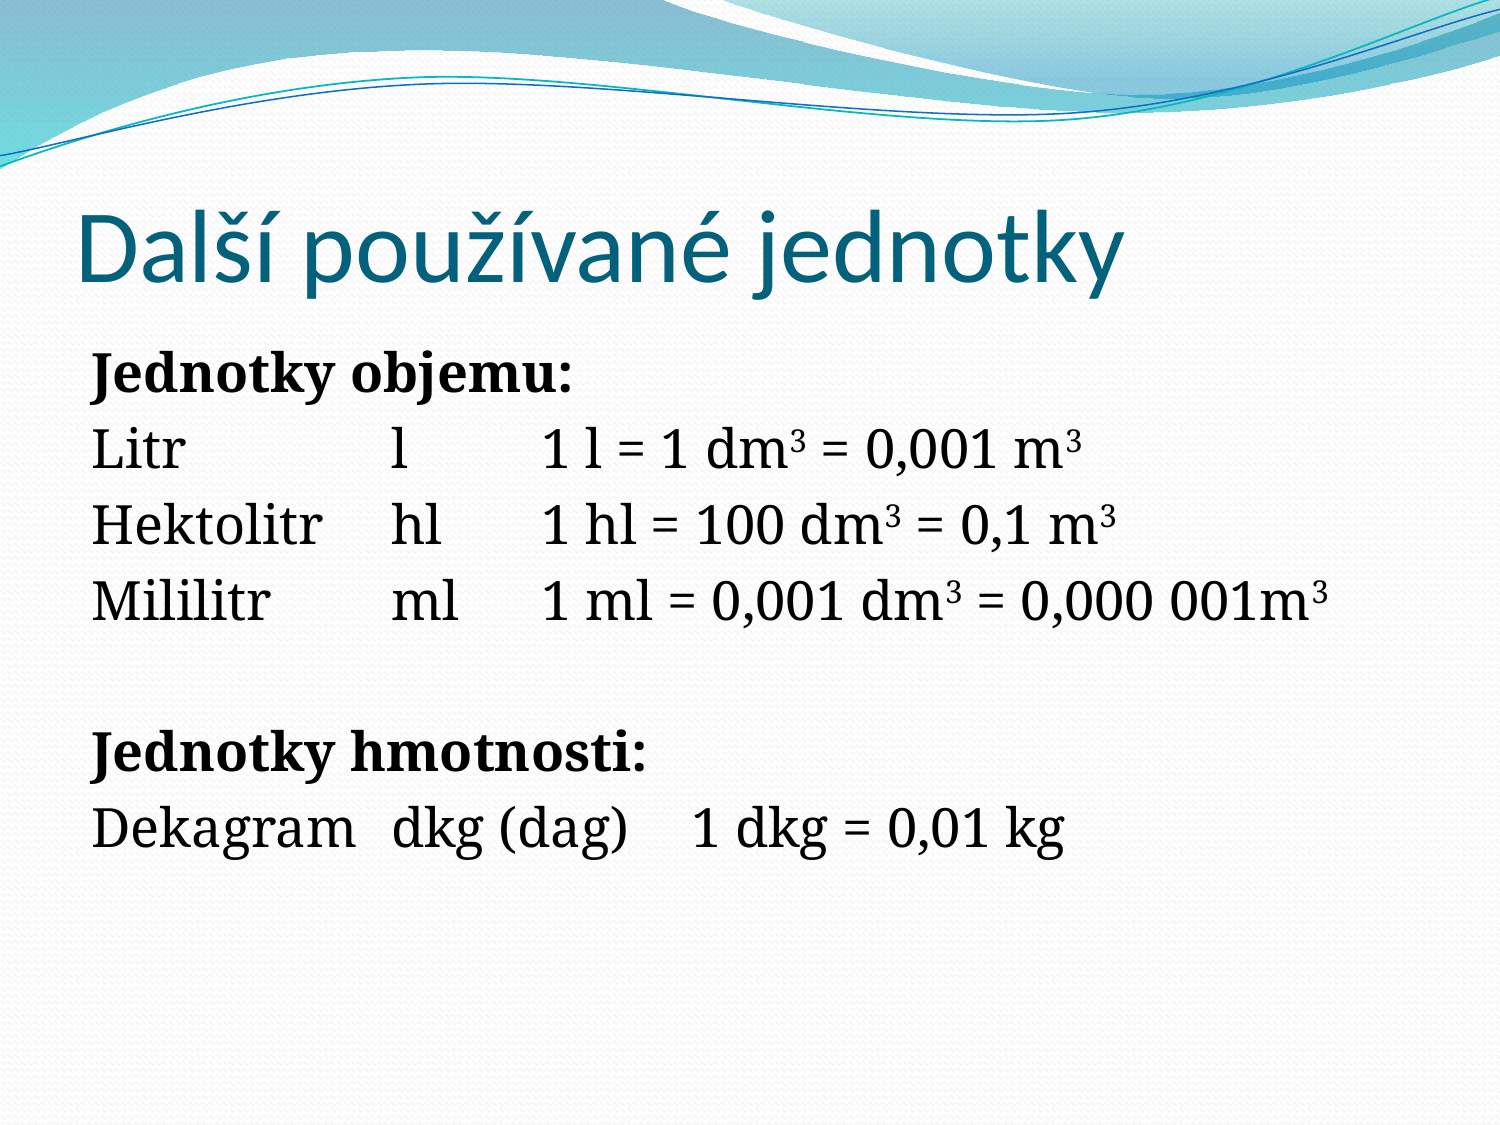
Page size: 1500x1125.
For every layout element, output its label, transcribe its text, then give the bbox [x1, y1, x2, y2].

title Další používané jednotky [75, 115, 1425, 303]
list Jednotky objemu: Litr l 1 l = 1 dm3 = 0,001 m3 Hektolitr hl 1 hl = 100 dm3 = 0,1 m3 Mililitr ml 1 ml = 0,001 dm3 = 0,000 001m3 Jednotky hmotnosti: Dekagram dkg (dag) 1 dkg = 0,01 kg [76, 255, 1427, 998]
